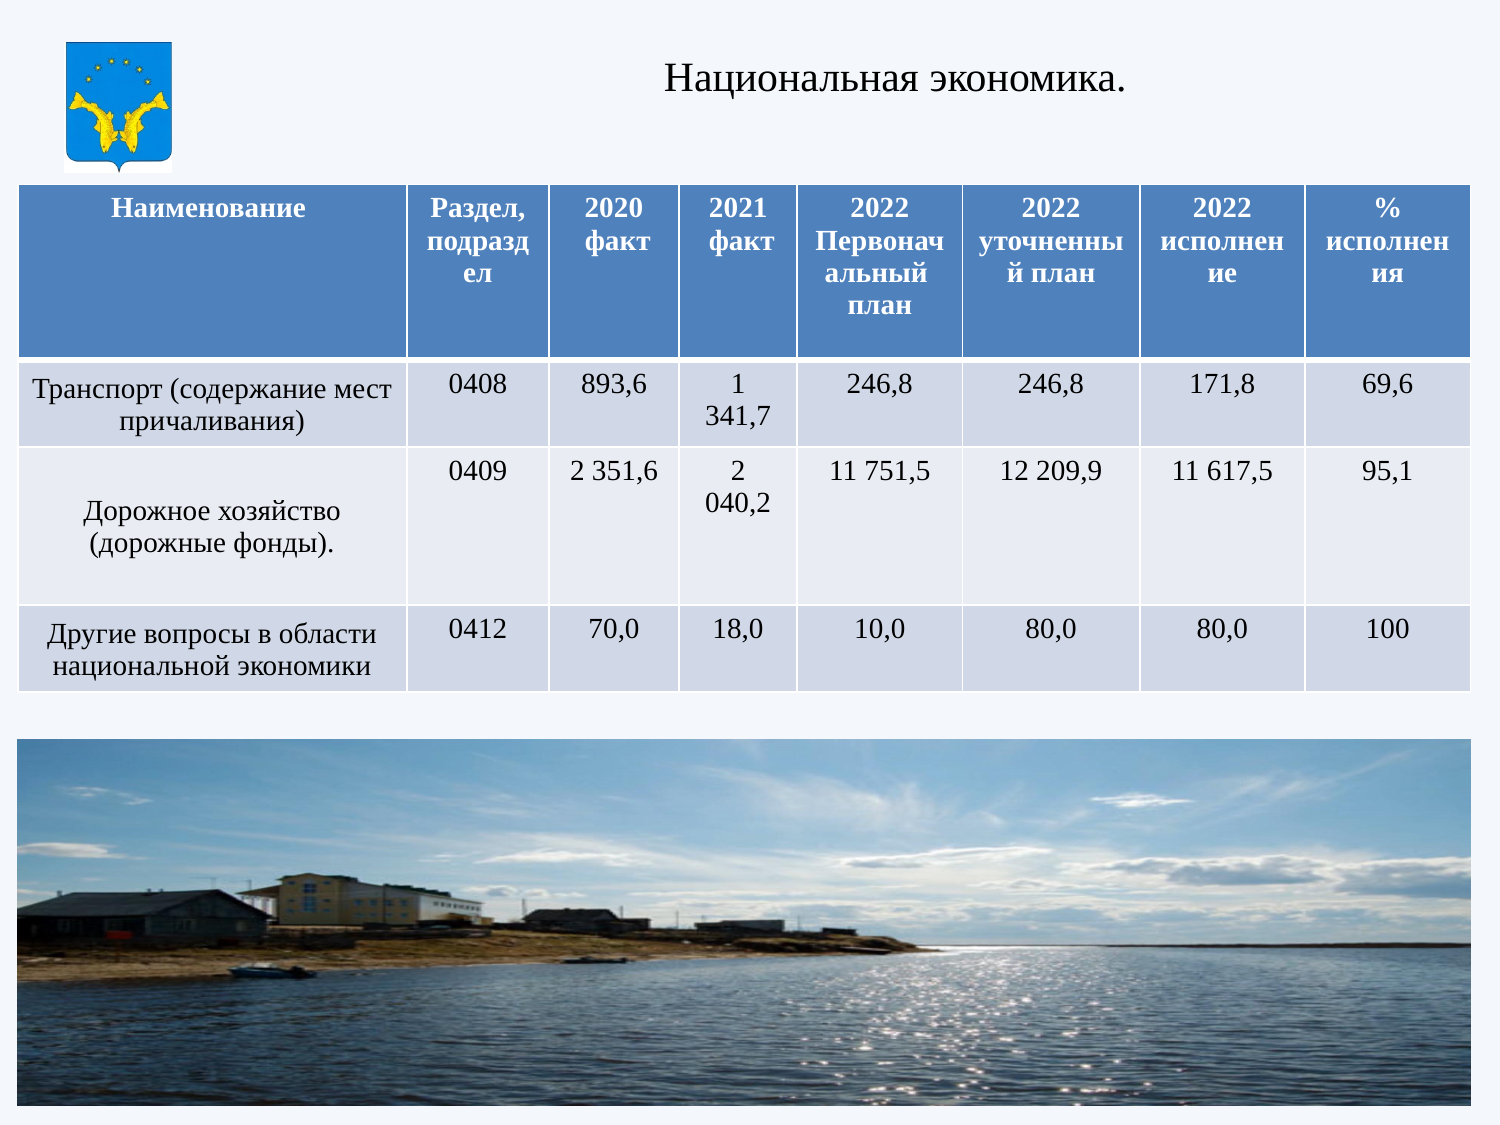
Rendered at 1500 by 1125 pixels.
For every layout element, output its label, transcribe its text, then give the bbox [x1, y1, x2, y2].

table_cell Транспорт (содержание мест причаливания) [19, 363, 406, 446]
table_cell 12 209,9 [963, 448, 1139, 604]
table_cell 70,0 [550, 606, 678, 691]
table_header Наименование [19, 185, 406, 357]
picture [17, 739, 1471, 1107]
picture [64, 42, 172, 173]
table_header 2022 исполнение [1141, 185, 1304, 357]
table_cell 10,0 [798, 606, 962, 691]
table_cell 1 341,7 [680, 363, 796, 446]
table_header 2021 факт [680, 185, 796, 357]
text_box Национальная экономика. [301, 42, 1500, 108]
table_cell 893,6 [550, 363, 678, 446]
table_cell Другие вопросы в области национальной экономики [19, 606, 406, 691]
table_cell 0408 [408, 363, 548, 446]
table_cell 80,0 [963, 606, 1139, 691]
table_header 2022 уточненный план [963, 185, 1139, 357]
table_cell 0409 [408, 448, 548, 604]
table_header 2022 Первоначальный план [798, 185, 962, 357]
table_cell 2 351,6 [550, 448, 678, 604]
table_header % исполнения [1306, 185, 1470, 357]
table_cell 171,8 [1141, 363, 1304, 446]
table_cell 11 751,5 [798, 448, 962, 604]
table_cell 69,6 [1306, 363, 1470, 446]
table_cell 95,1 [1306, 448, 1470, 604]
table_cell 80,0 [1141, 606, 1304, 691]
table_cell 246,8 [798, 363, 962, 446]
table_header 2020 факт [550, 185, 678, 357]
table_cell 11 617,5 [1141, 448, 1304, 604]
table_cell 100 [1306, 606, 1470, 691]
table_cell 18,0 [680, 606, 796, 691]
table_cell 0412 [408, 606, 548, 691]
table_cell 2 040,2 [680, 448, 796, 604]
table_cell 246,8 [963, 363, 1139, 446]
table_cell Дорожное хозяйство (дорожные фонды). [19, 448, 406, 604]
table_header Раздел, подраздел [408, 185, 548, 357]
